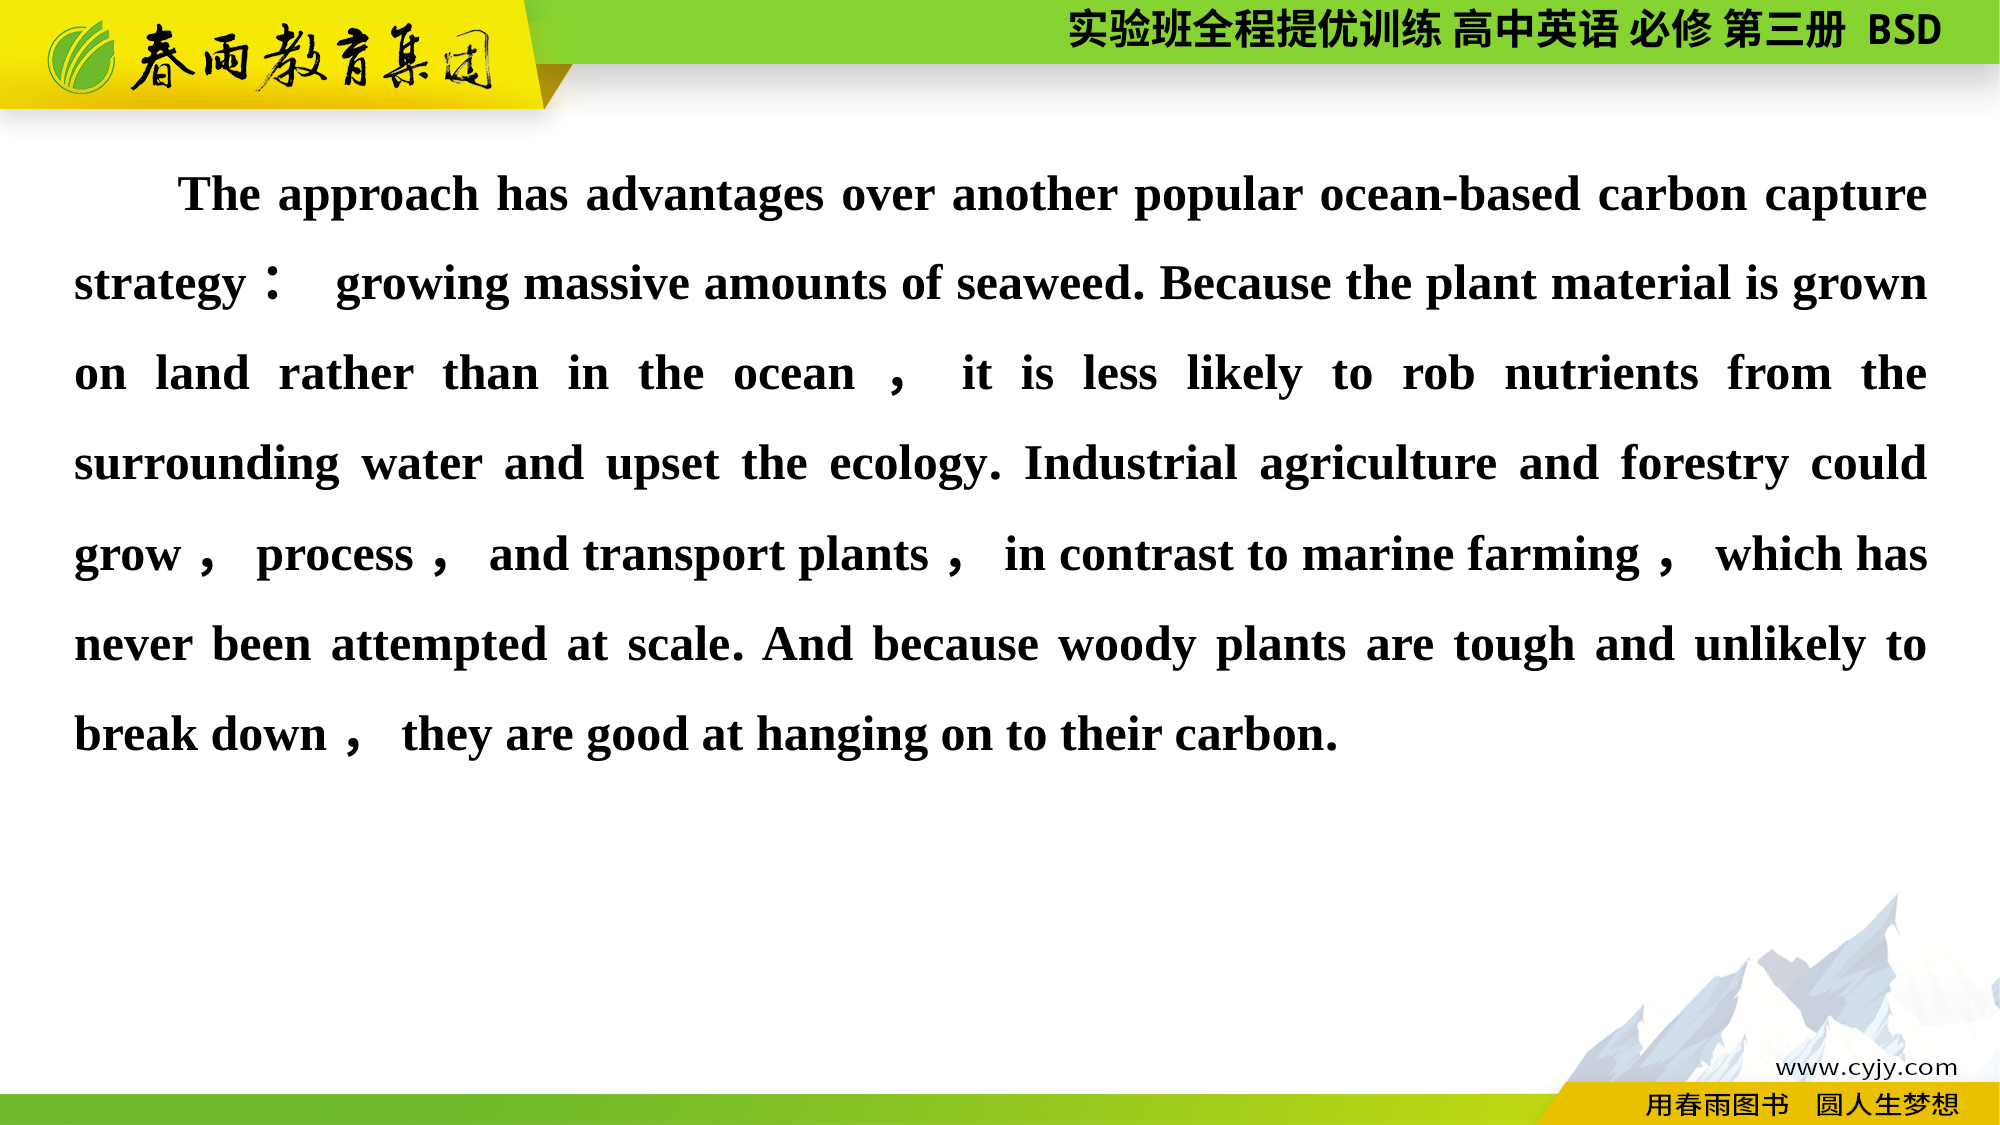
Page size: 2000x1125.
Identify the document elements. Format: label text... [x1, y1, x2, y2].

list The approach has advantages over another popular ocean-based carbon capture strategy： growing massive amounts of seaweed. Because the plant material is grown on land rather than in the ocean，it is less likely to rob nutrients from the surrounding water and upset the ecology. Industrial agriculture and forestry could grow，process，and transport plants，in contrast to marine farming，which has never been attempted at scale. And because woody plants are tough and unlikely to break down，they are good at hanging on to their carbon. [59, 122, 1944, 763]
picture [0, 0, 2000, 1125]
